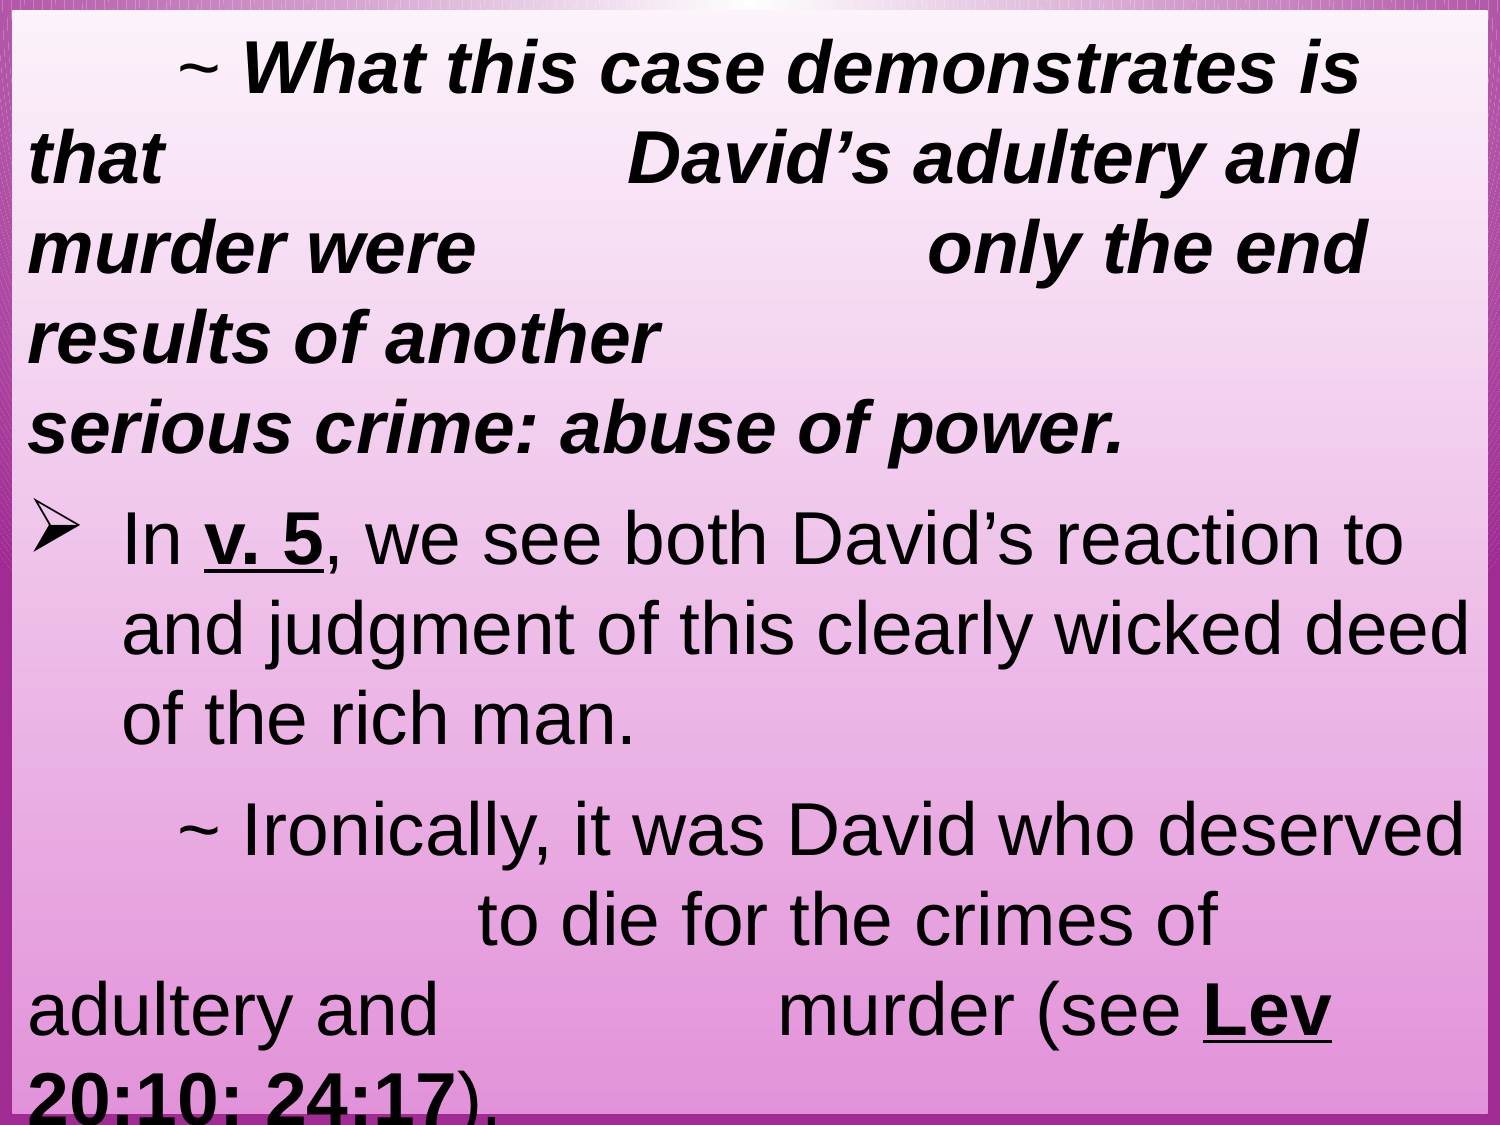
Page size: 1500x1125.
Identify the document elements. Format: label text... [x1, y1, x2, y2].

subtitle ~ What this case demonstrates is that David’s adultery and murder were only the end results of another serious crime: abuse of power. In v. 5, we see both David’s reaction to and judgment of this clearly wicked deed of the rich man. ~ Ironically, it was David who deserved to die for the crimes of adultery and murder (see Lev 20:10; 24:17). [12, 10, 1488, 1114]
